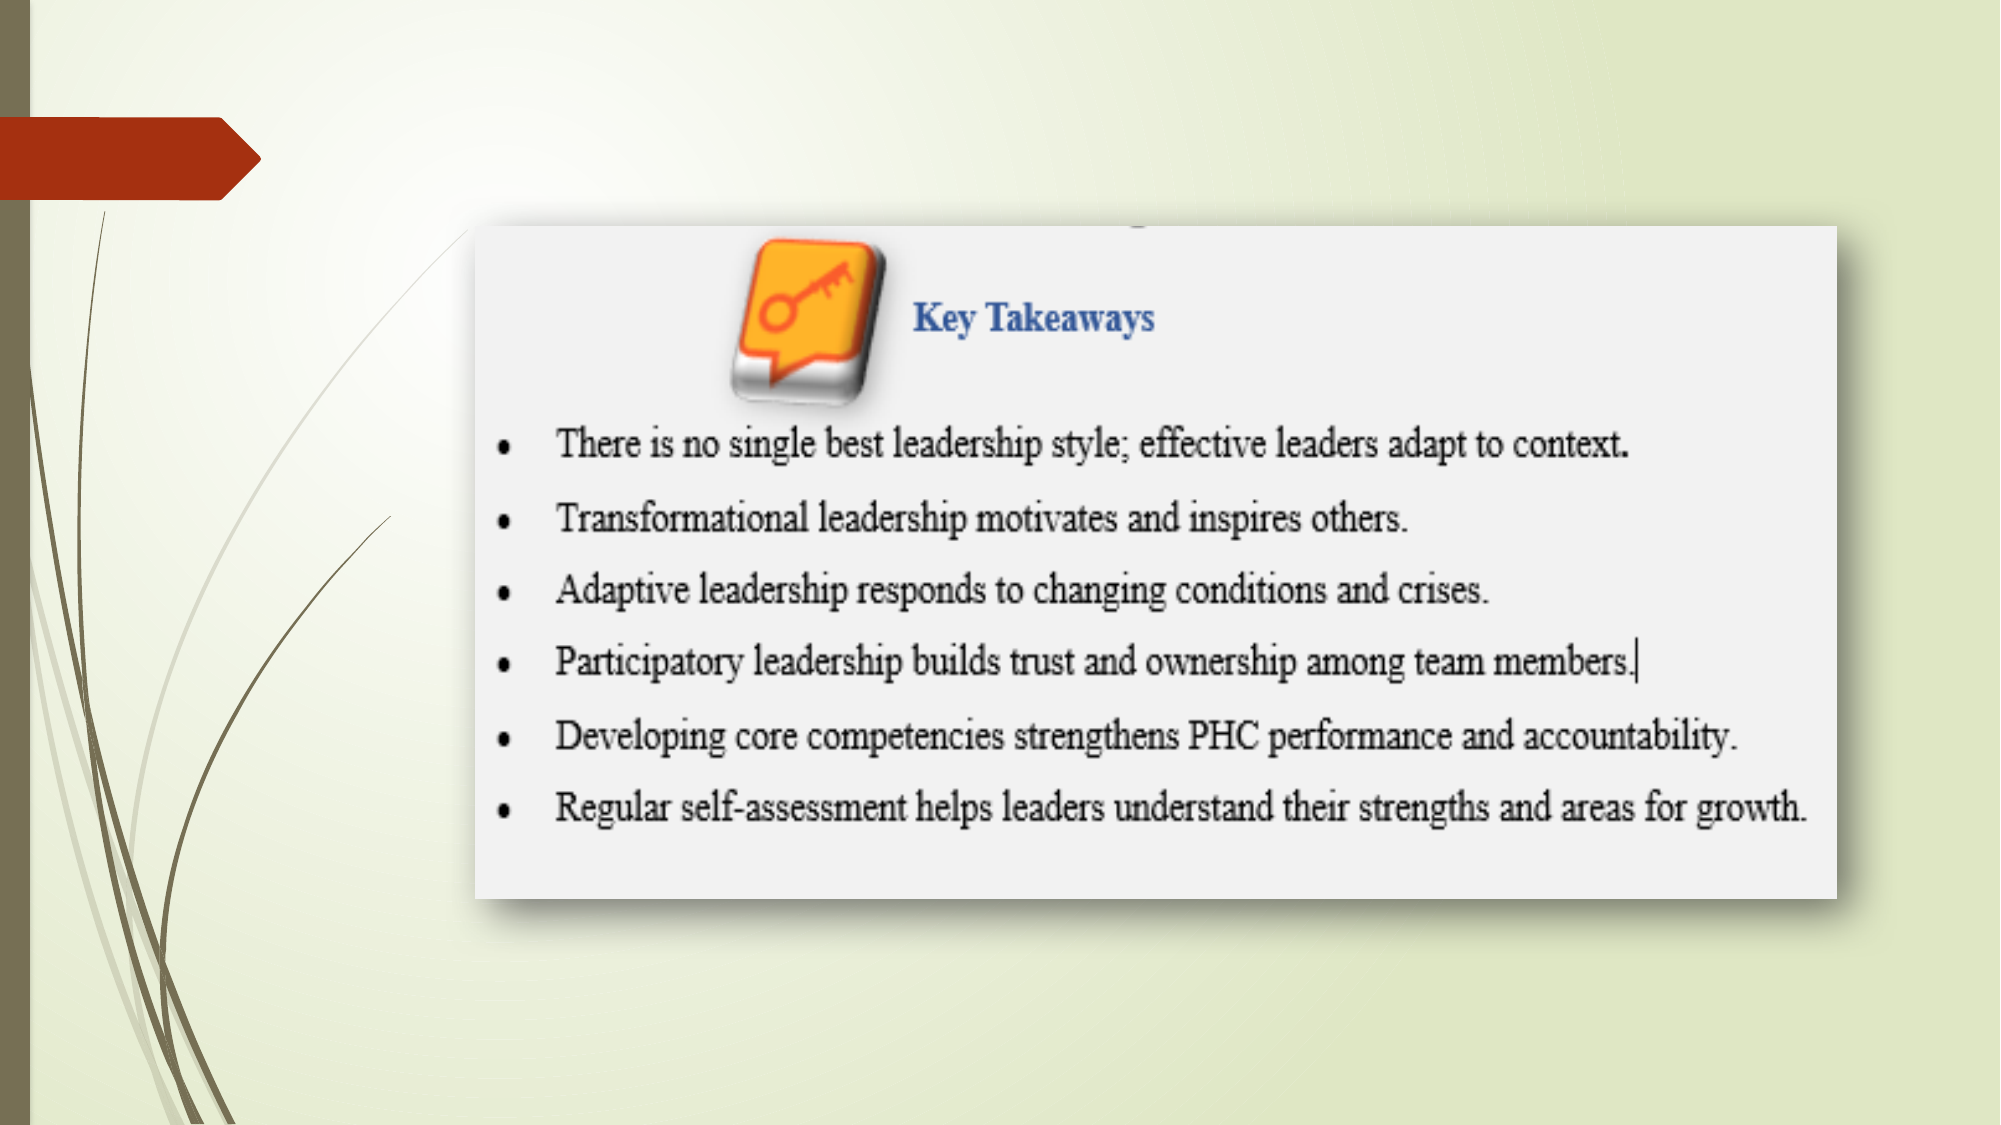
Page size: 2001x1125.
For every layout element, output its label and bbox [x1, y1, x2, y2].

list [475, 225, 1837, 899]
